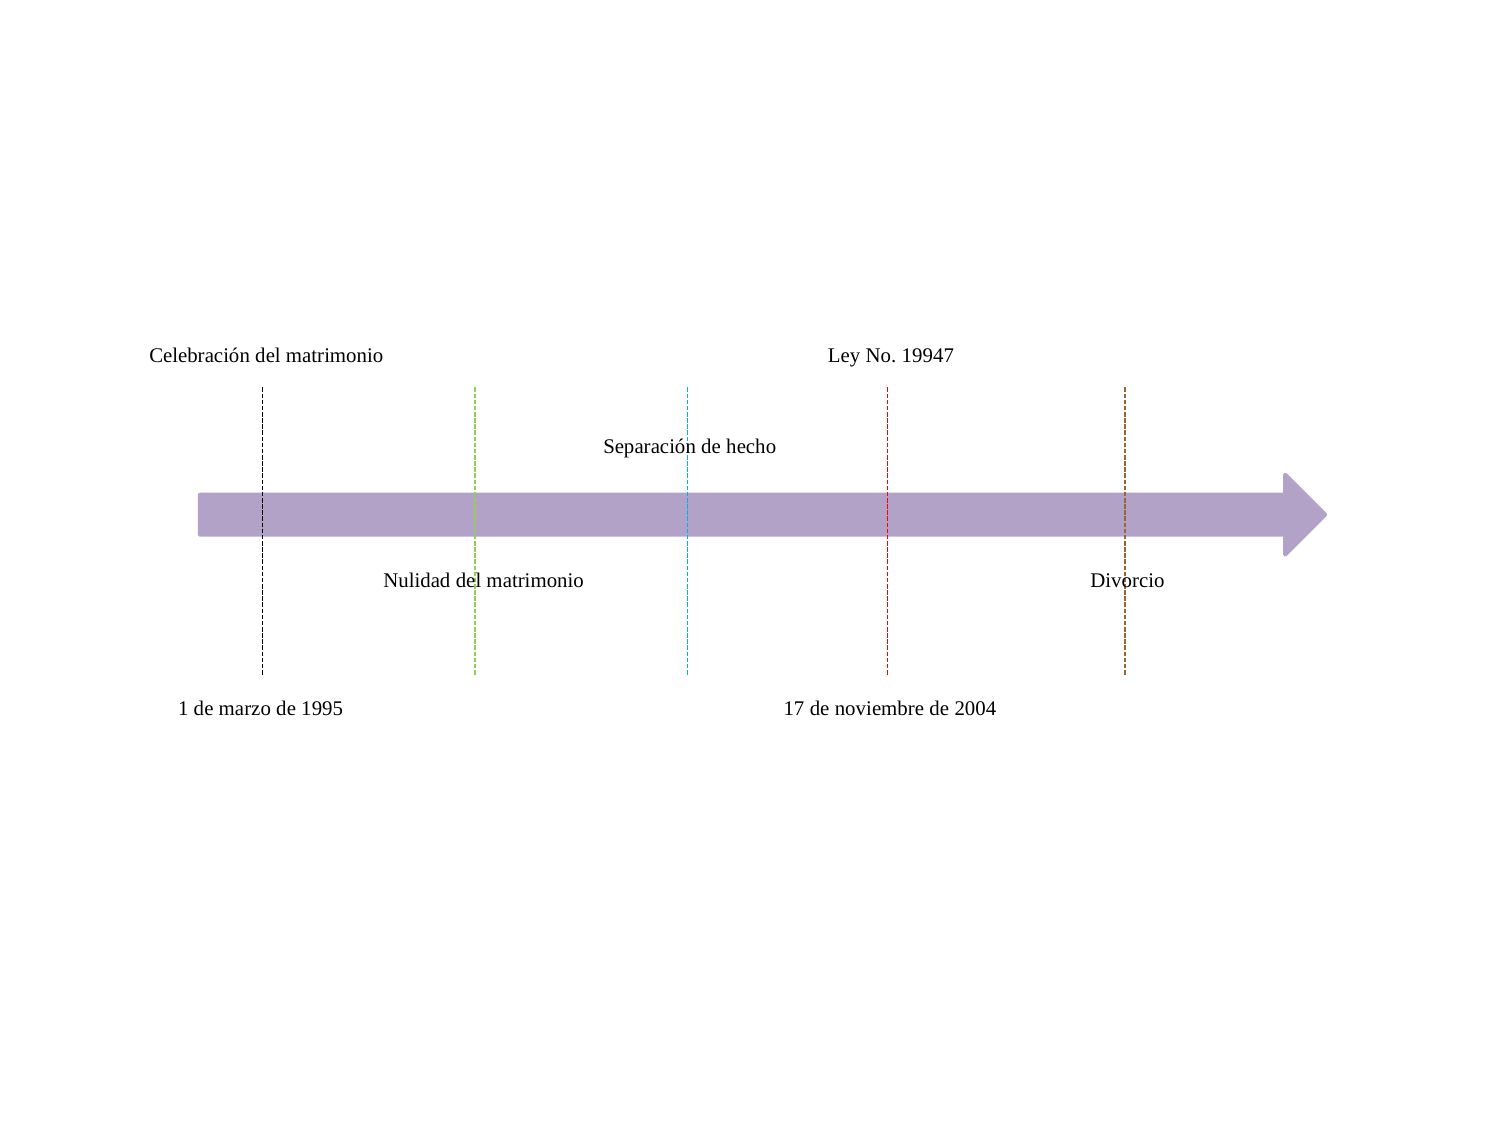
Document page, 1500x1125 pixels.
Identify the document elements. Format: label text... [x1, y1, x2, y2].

text_box Separación de hecho [691, 425, 792, 465]
text_box 17 de noviembre de 2004 [768, 687, 1012, 728]
text_box [891, 492, 1120, 537]
text_box Celebración del matrimonio [134, 334, 399, 375]
text_box [1129, 472, 1328, 557]
text_box 1 de marzo de 1995 [163, 687, 359, 728]
text_box Ley No. 19947 [813, 334, 970, 375]
text_box Nulidad del matrimonio [368, 559, 470, 600]
text_box [266, 492, 470, 537]
text_box [691, 492, 883, 537]
text_box Divorcio [1075, 559, 1120, 600]
text_box Nulidad del matrimonio [479, 559, 599, 600]
text_box Separación de hecho [588, 425, 683, 465]
text_box [197, 492, 258, 537]
text_box Divorcio [1129, 559, 1180, 600]
text_box [479, 492, 683, 537]
